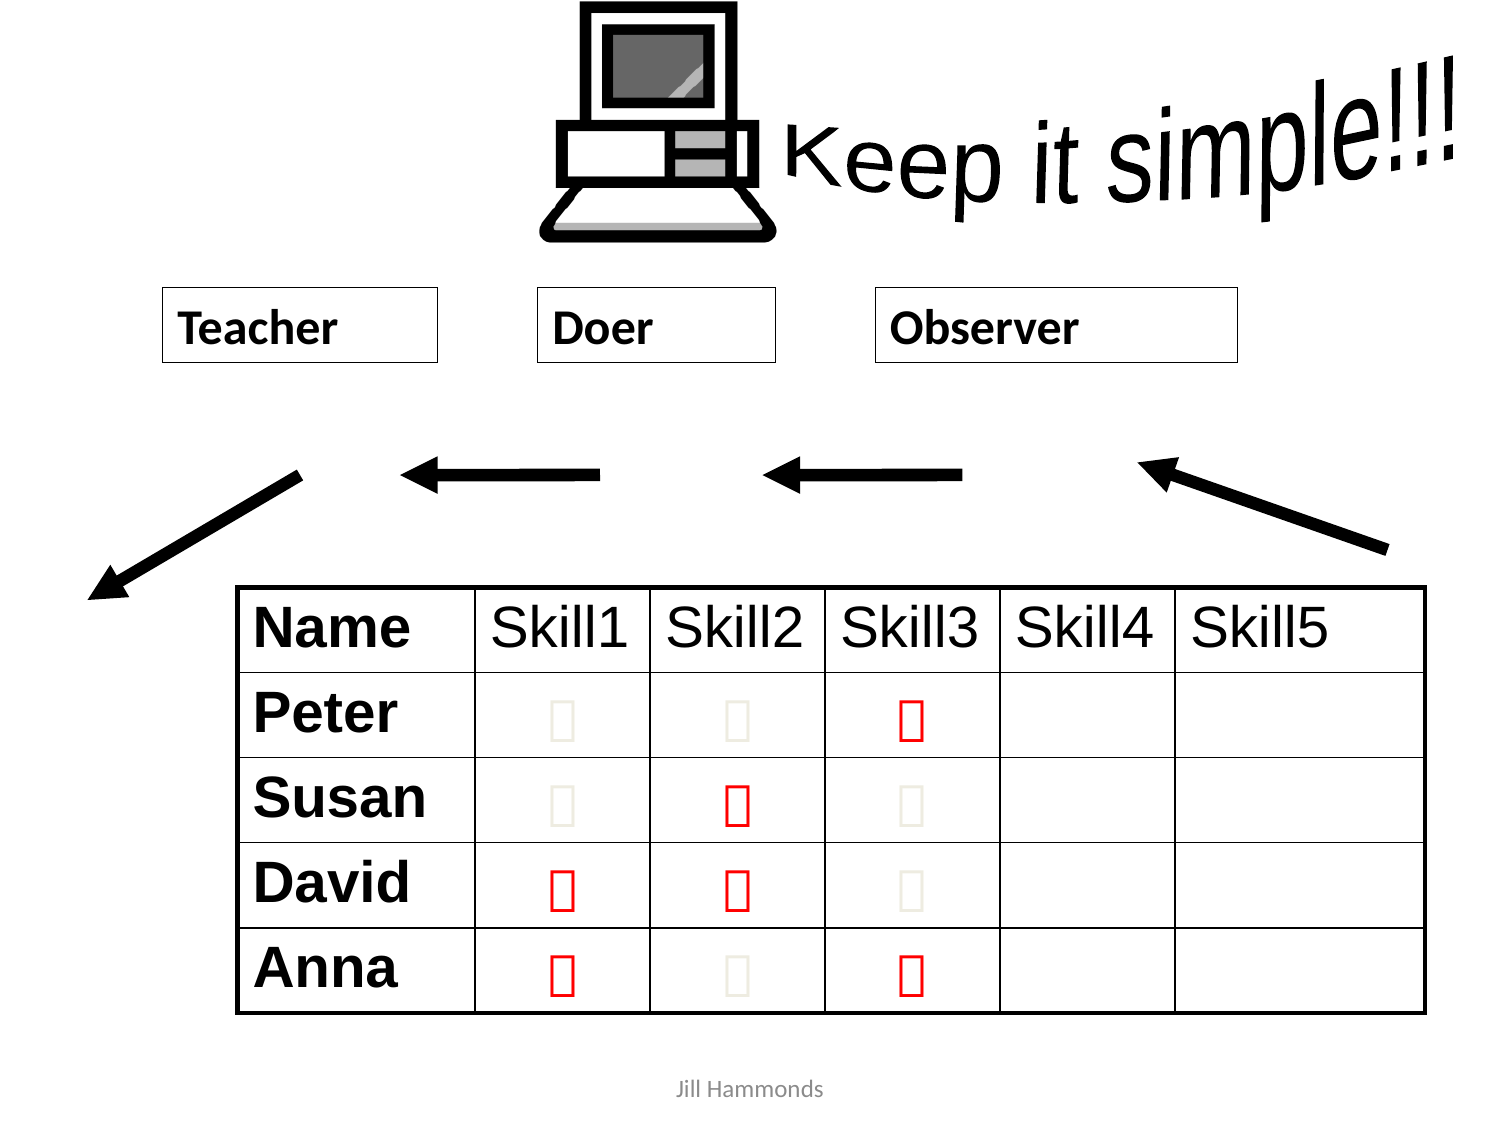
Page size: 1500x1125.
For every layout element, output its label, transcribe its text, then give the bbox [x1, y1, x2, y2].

table_cell [1176, 929, 1423, 1011]
table_header Skill1 [476, 608, 649, 672]
table_cell Anna [240, 929, 474, 1011]
table_cell  [476, 929, 649, 1011]
table_cell [1176, 673, 1423, 757]
table_cell David [240, 843, 474, 927]
table_header Name [240, 608, 474, 672]
text_box Teacher [162, 287, 438, 363]
table_cell  [651, 843, 824, 927]
table_cell  [826, 673, 999, 757]
table_cell Peter [240, 673, 474, 757]
table_cell  [476, 758, 649, 842]
table_cell  [826, 758, 999, 842]
table_cell  [826, 929, 999, 1011]
table_cell [1001, 758, 1174, 842]
table_cell  [651, 673, 824, 757]
table_cell  [476, 843, 649, 927]
footer Jill Hammonds [512, 1042, 988, 1103]
text_box Doer [537, 287, 775, 363]
table_cell  [476, 673, 649, 757]
text_box Observer [874, 287, 1238, 363]
picture [537, 0, 778, 245]
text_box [87, 462, 1388, 601]
table_header Skill4 [1001, 608, 1174, 672]
table_header Skill3 [826, 608, 999, 672]
table_cell [1001, 673, 1174, 757]
table_cell  [651, 758, 824, 842]
table_header Skill5 [1176, 590, 1423, 672]
table_header Skill2 [651, 608, 824, 672]
table_cell  [651, 929, 824, 1011]
table_cell [1001, 843, 1174, 927]
table_cell [1001, 929, 1174, 1011]
table_cell [1176, 843, 1423, 927]
table_cell [1176, 758, 1423, 842]
table_cell  [826, 843, 999, 927]
table_cell Susan [240, 758, 474, 842]
